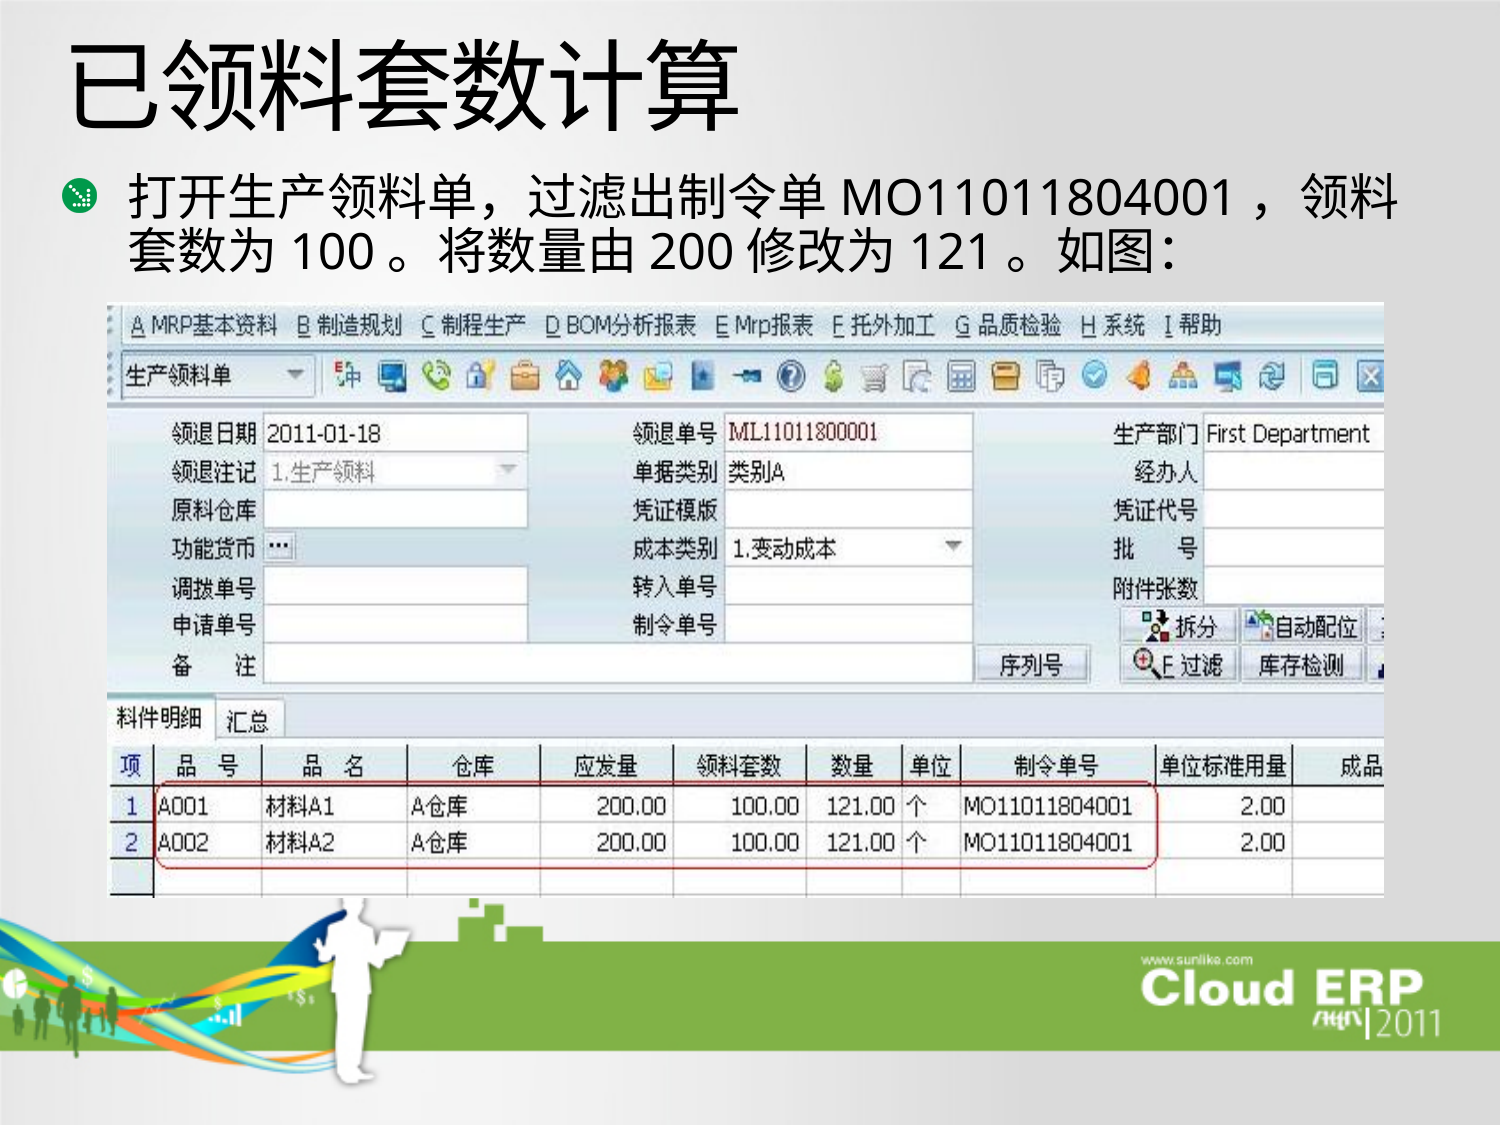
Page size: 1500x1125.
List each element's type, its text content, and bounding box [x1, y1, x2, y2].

list 打开生产领料单，过滤出制令单MO11011804001，领料套数为100。将数量由200修改为121。如图： [62, 171, 1438, 921]
title 已领料套数计算 [62, 37, 1438, 147]
picture [0, 0, 1500, 1125]
